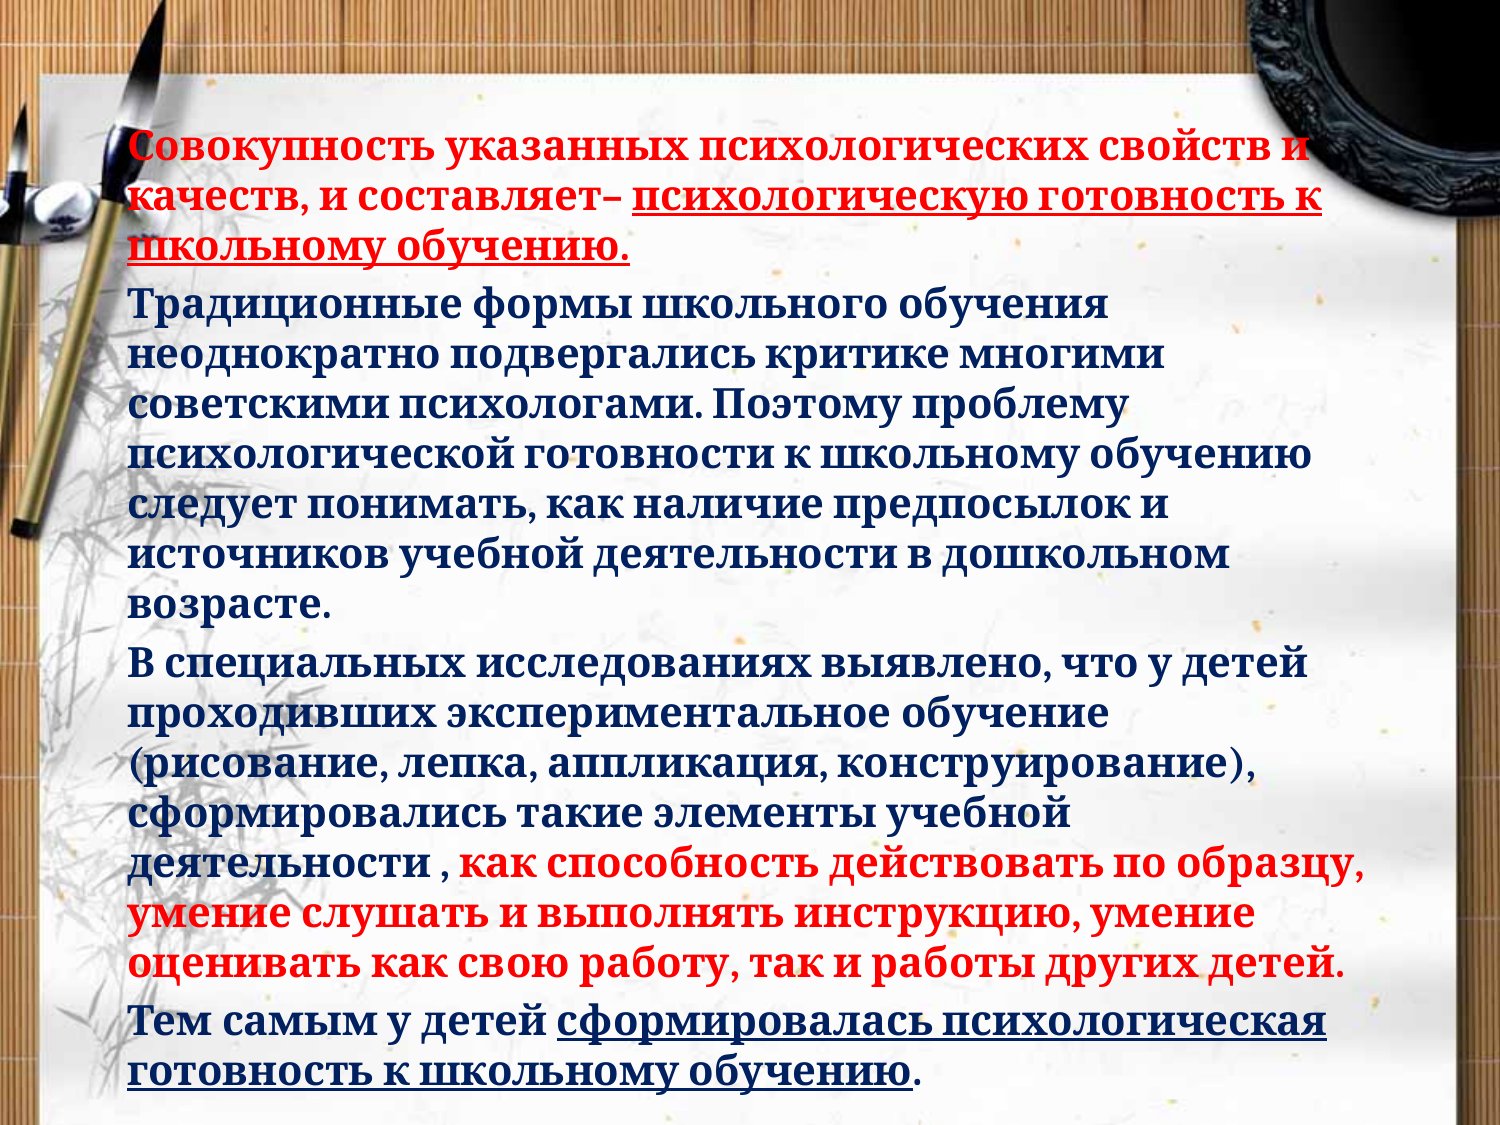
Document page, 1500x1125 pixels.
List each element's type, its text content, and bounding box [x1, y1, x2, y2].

picture [0, 0, 1500, 1125]
list Совокупность указанных психологических свойств и качеств, и составляет– психологическую готовность к школьному обучению. Традиционные формы школьного обучения неоднократно подвергались критике многими советскими психологами. Поэтому проблему психологической готовности к школьному обучению следует понимать, как наличие предпосылок и источников учебной деятельности в дошкольном возрасте. В специальных исследованиях выявлено, что у детей проходивших экспериментальное обучение (рисование, лепка, аппликация, конструирование), сформировались такие элементы учебной деятельности , как способность действовать по образцу, умение слушать и выполнять инструкцию, умение оценивать как свою работу, так и работы других детей. Тем самым у детей сформировалась психологическая готовность к школьному обучению. [111, 243, 1388, 1125]
